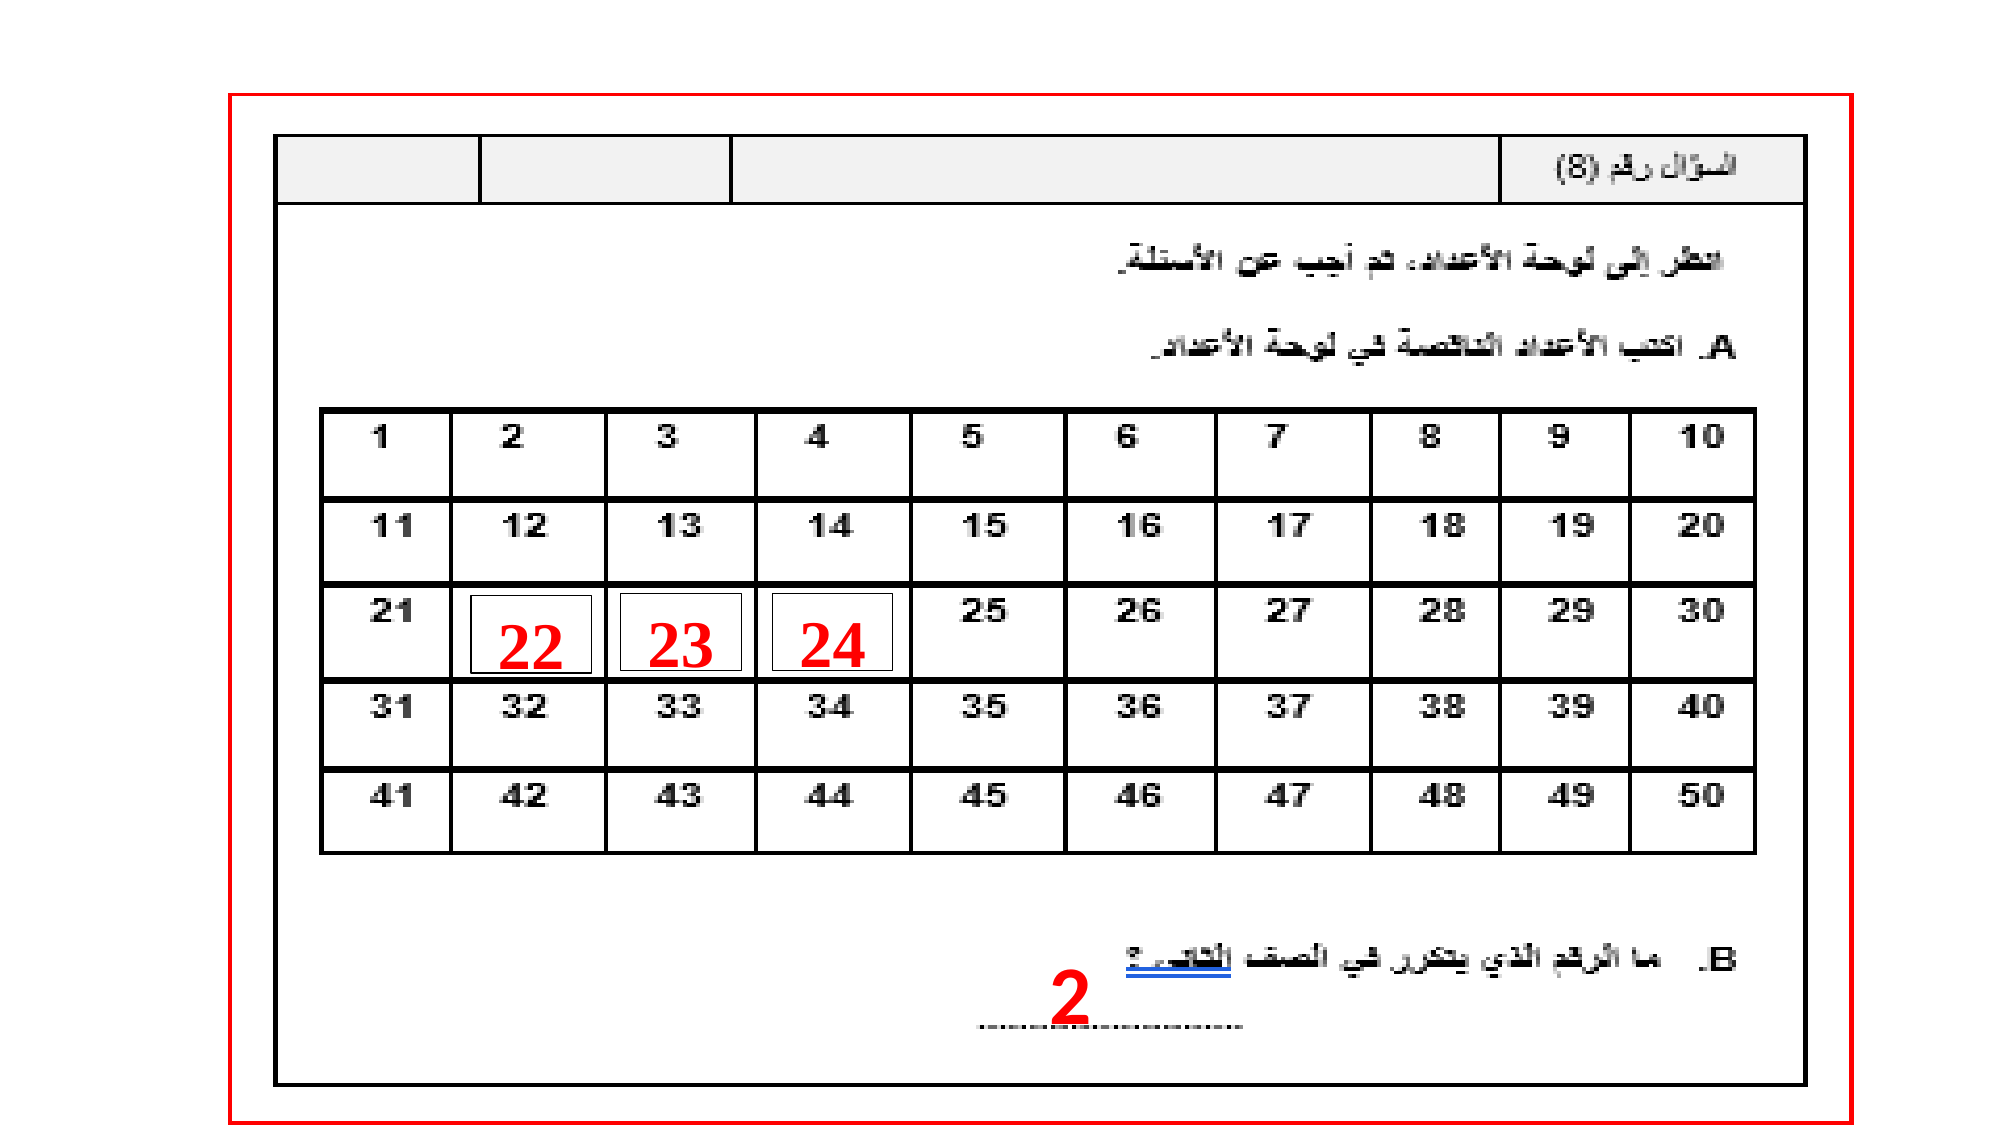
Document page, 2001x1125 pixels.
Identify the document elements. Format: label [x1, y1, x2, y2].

picture [228, 93, 1854, 1125]
